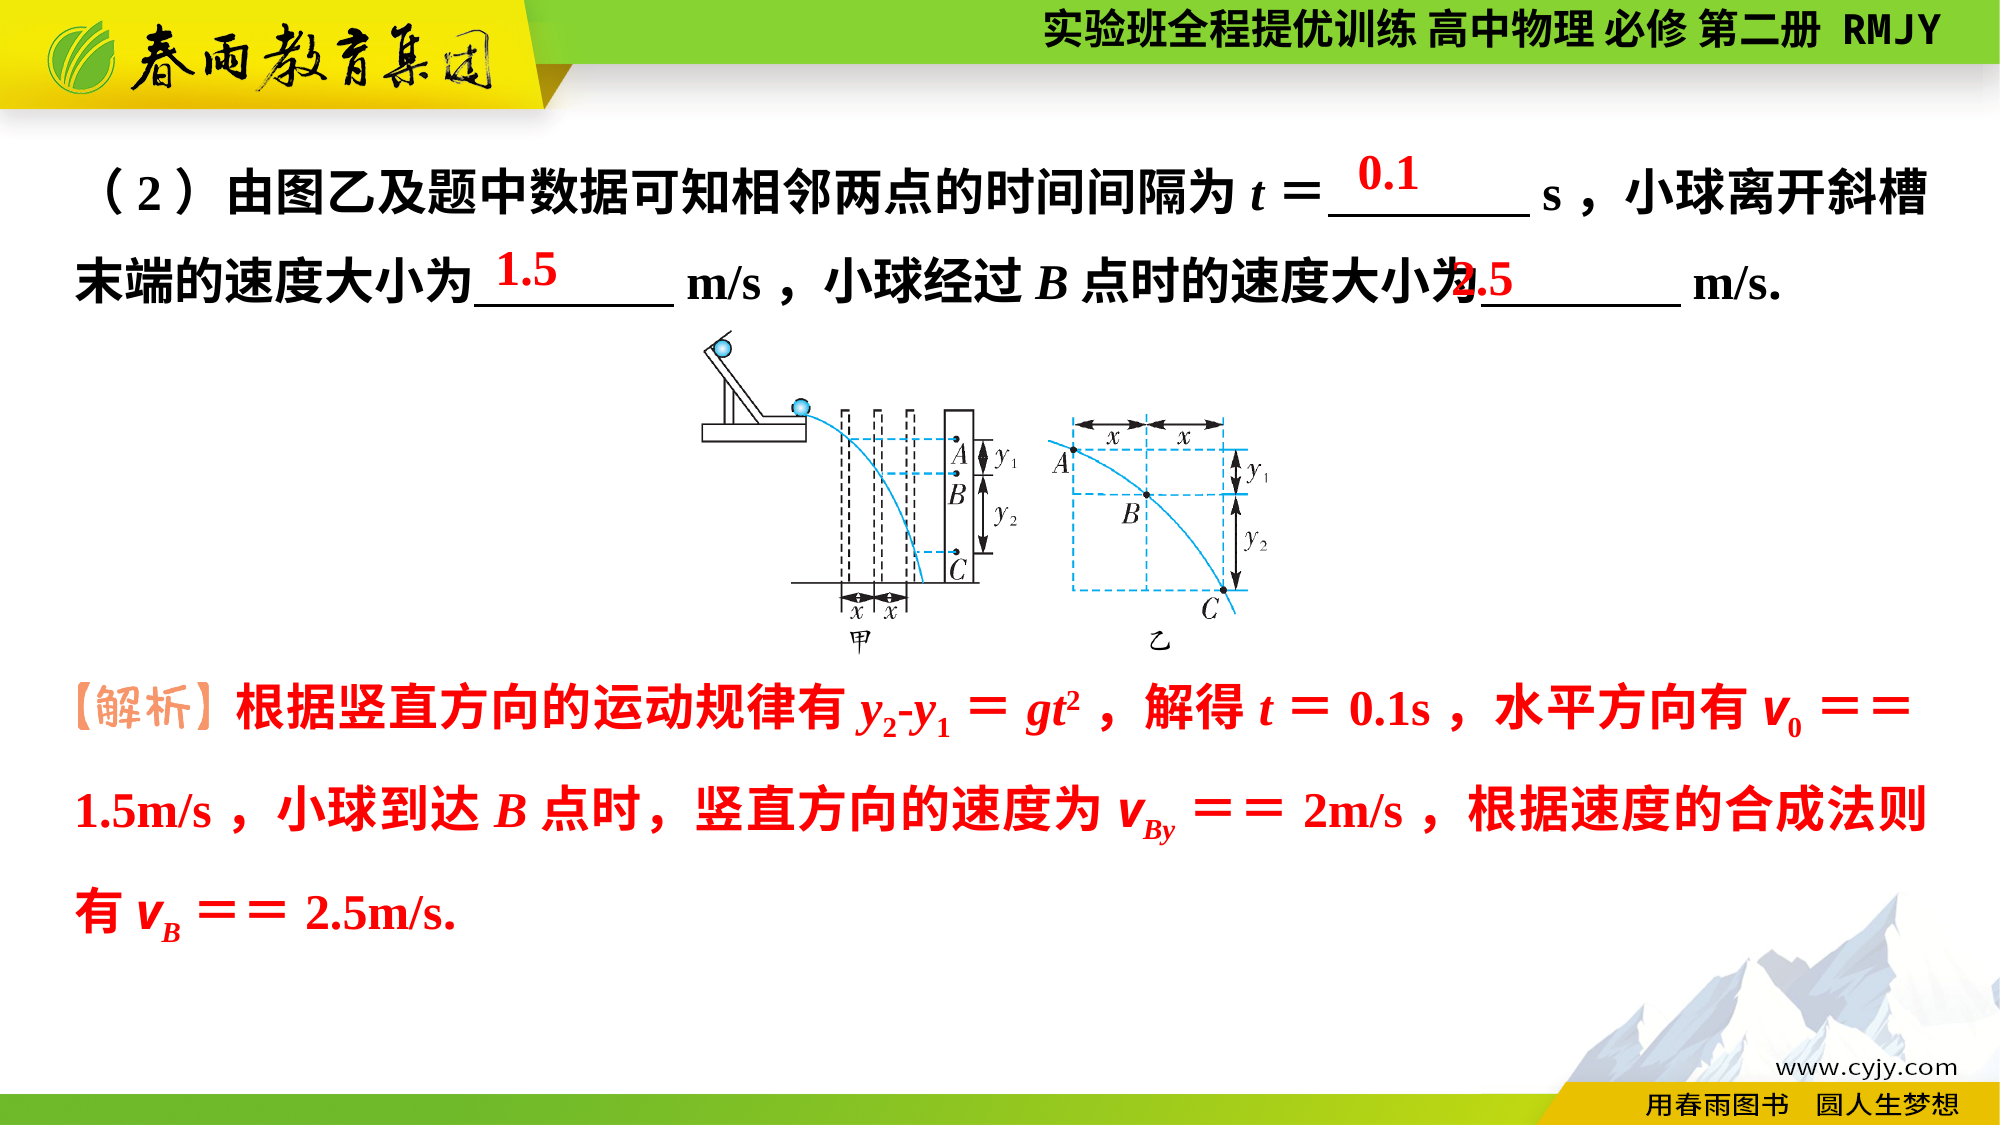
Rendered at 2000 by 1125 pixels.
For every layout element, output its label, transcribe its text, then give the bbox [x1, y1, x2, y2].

text_box 2.5 [1436, 207, 1529, 313]
text_box 0.1 [1342, 132, 1436, 207]
text_box 1.5 [480, 227, 573, 303]
list （2）由图乙及题中数据可知相邻两点的时间间隔为t＝ s，小球离开斜槽末端的速度大小为 m/s，小球经过B点时的速度大小为 m/s. [59, 122, 1944, 308]
picture [0, 0, 2000, 1125]
